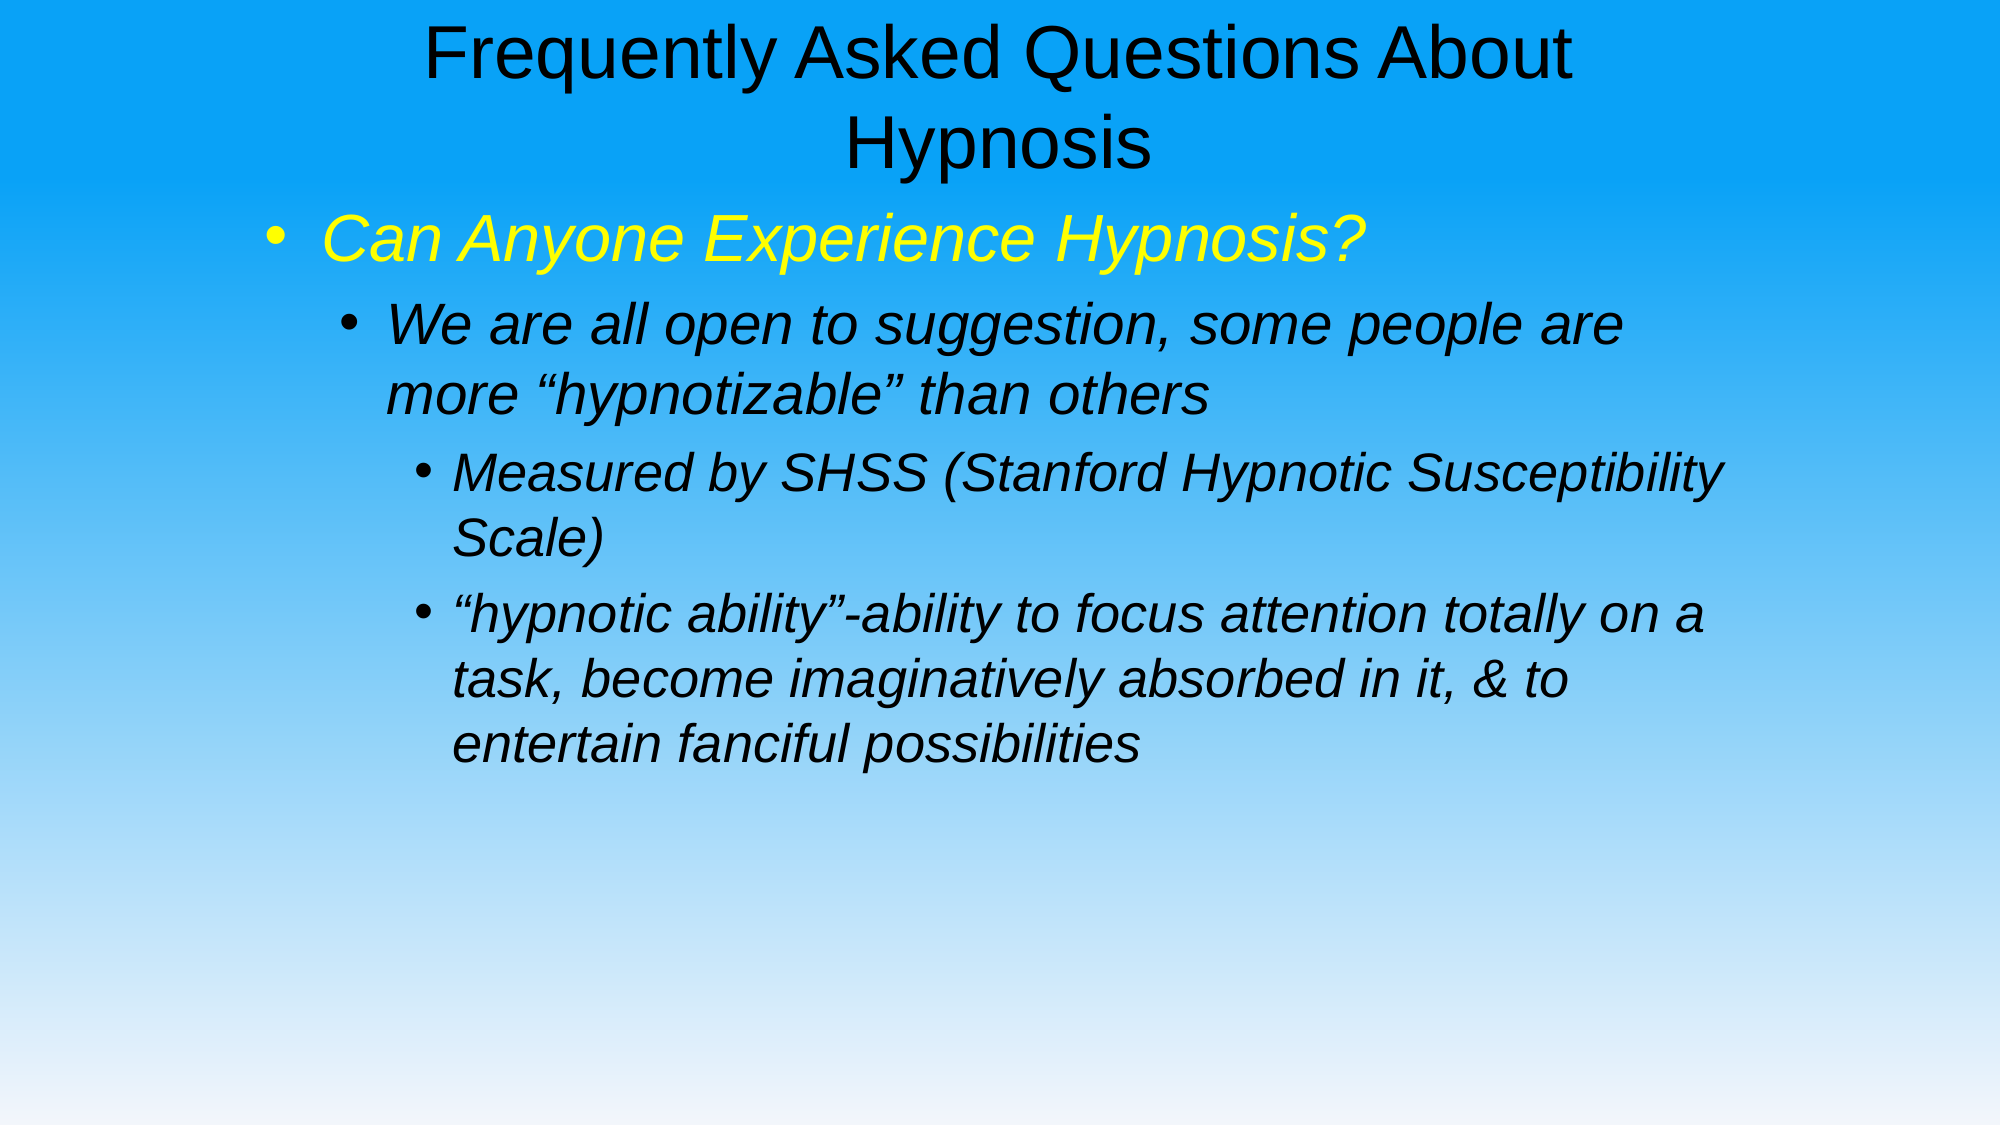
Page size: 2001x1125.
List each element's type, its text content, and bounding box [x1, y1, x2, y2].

text_box Can Anyone Experience Hypnosis? We are all open to suggestion, some people are more “hypnotizable” than others Measured by SHSS (Stanford Hypnotic Susceptibility Scale) “hypnotic ability”-ability to focus attention totally on a task, become imaginatively absorbed in it, & to entertain fanciful possibilities [249, 187, 1750, 930]
title Frequently Asked Questions About Hypnosis [248, 0, 1749, 168]
